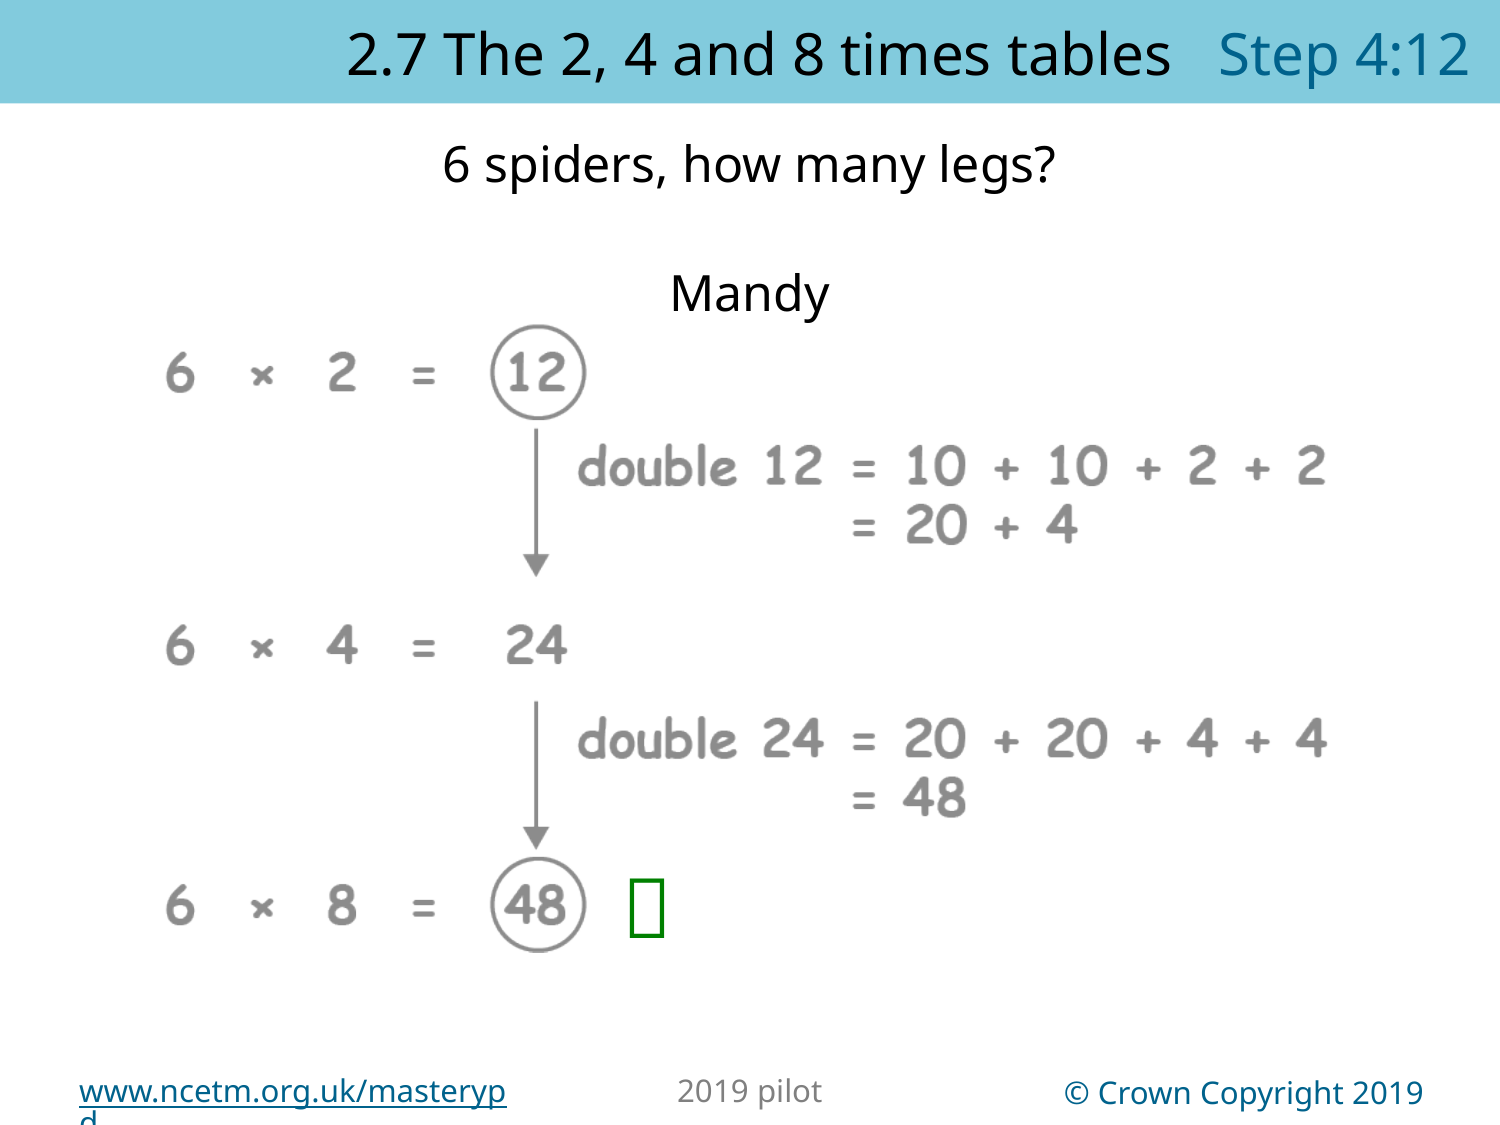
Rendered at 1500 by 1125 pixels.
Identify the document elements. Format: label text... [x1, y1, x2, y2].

picture [160, 310, 1340, 953]
text_box 6 spiders, how many legs? [94, 125, 1406, 201]
text_box Mandy [654, 254, 845, 309]
list 2.7 The 2, 4 and 8 times tables Step 4:12 [0, 0, 1500, 104]
